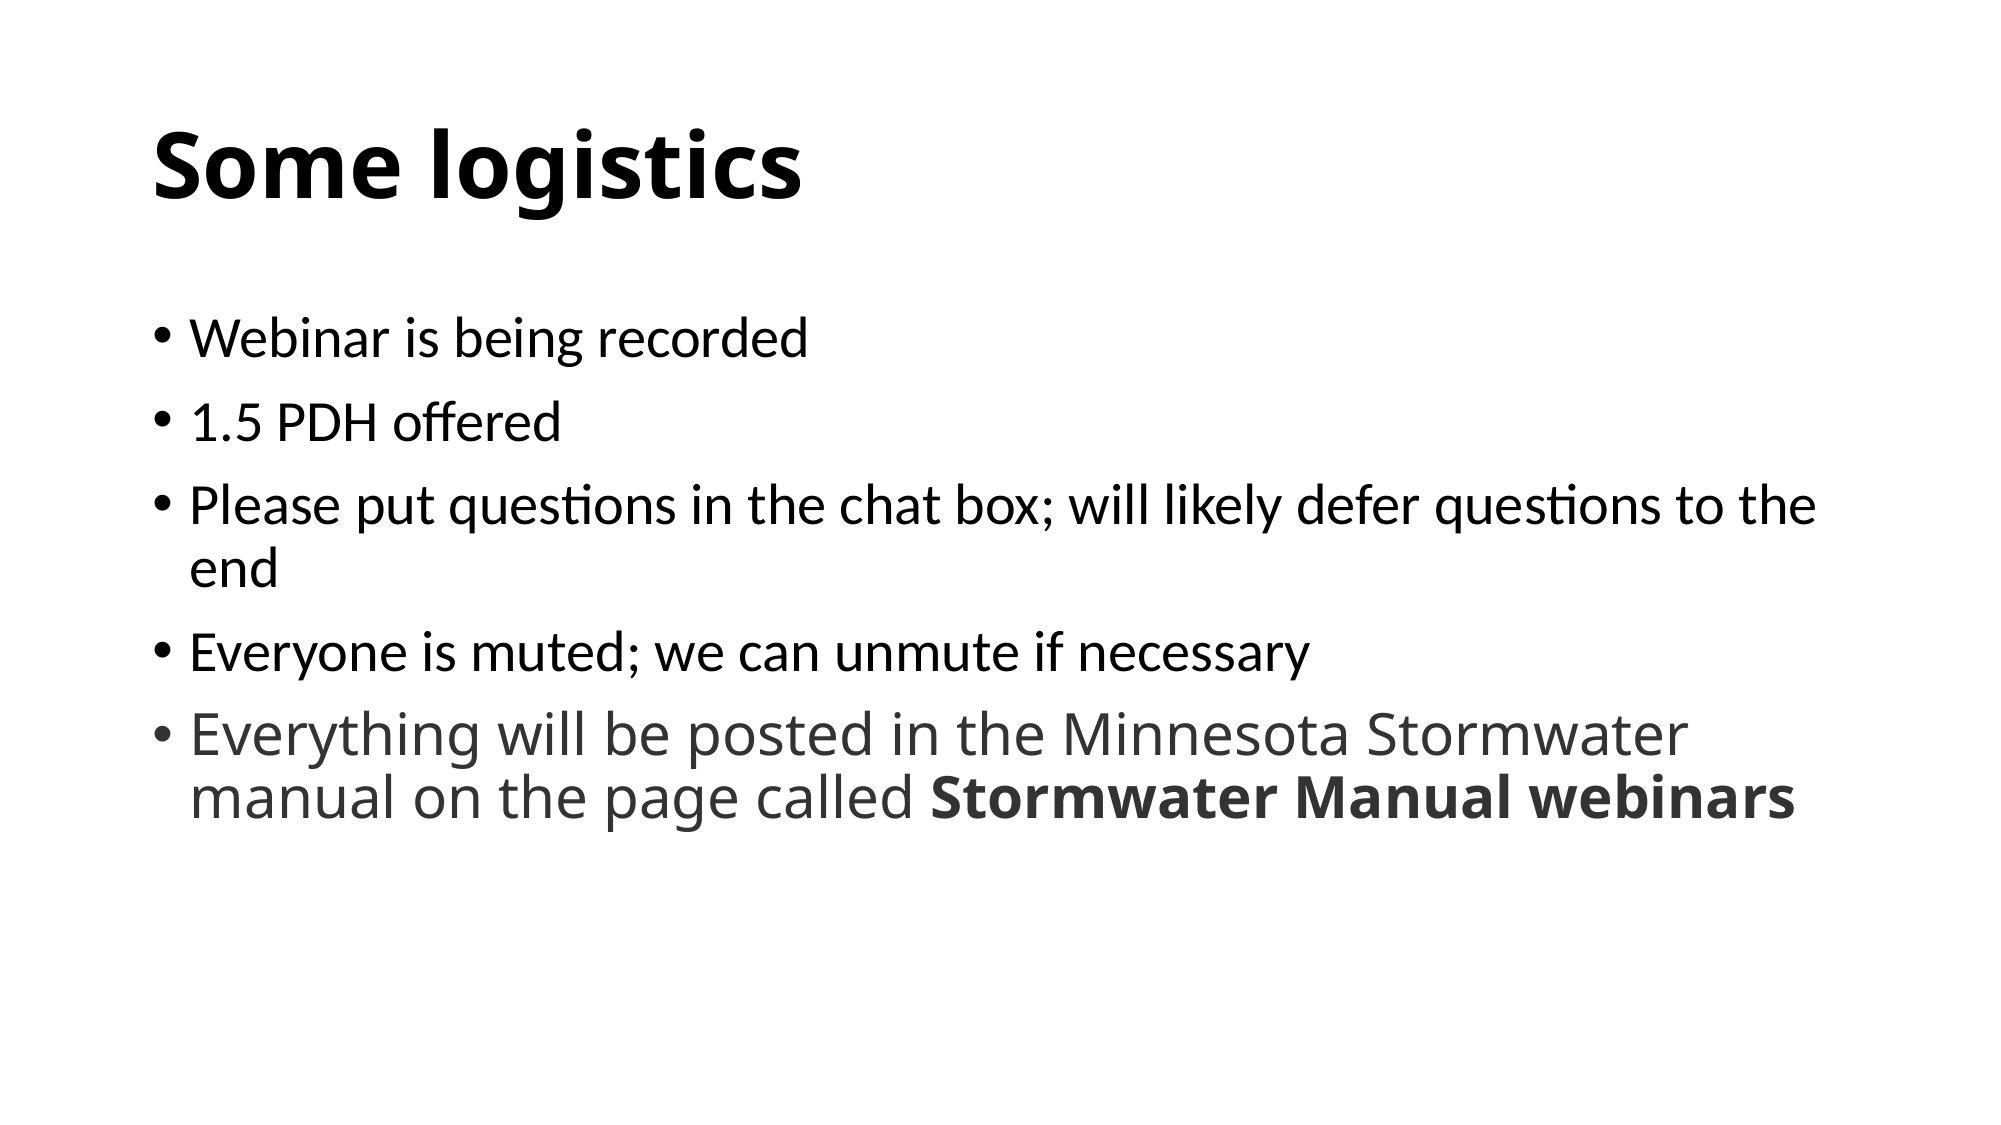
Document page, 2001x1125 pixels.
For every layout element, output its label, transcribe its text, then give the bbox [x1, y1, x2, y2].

title Some logistics [137, 59, 1863, 278]
list Webinar is being recorded 1.5 PDH offered Please put questions in the chat box; will likely defer questions to the end Everyone is muted; we can unmute if necessary Everything will be posted in the Minnesota Stormwater manual on the page called Stormwater Manual webinars [137, 299, 1863, 1014]
